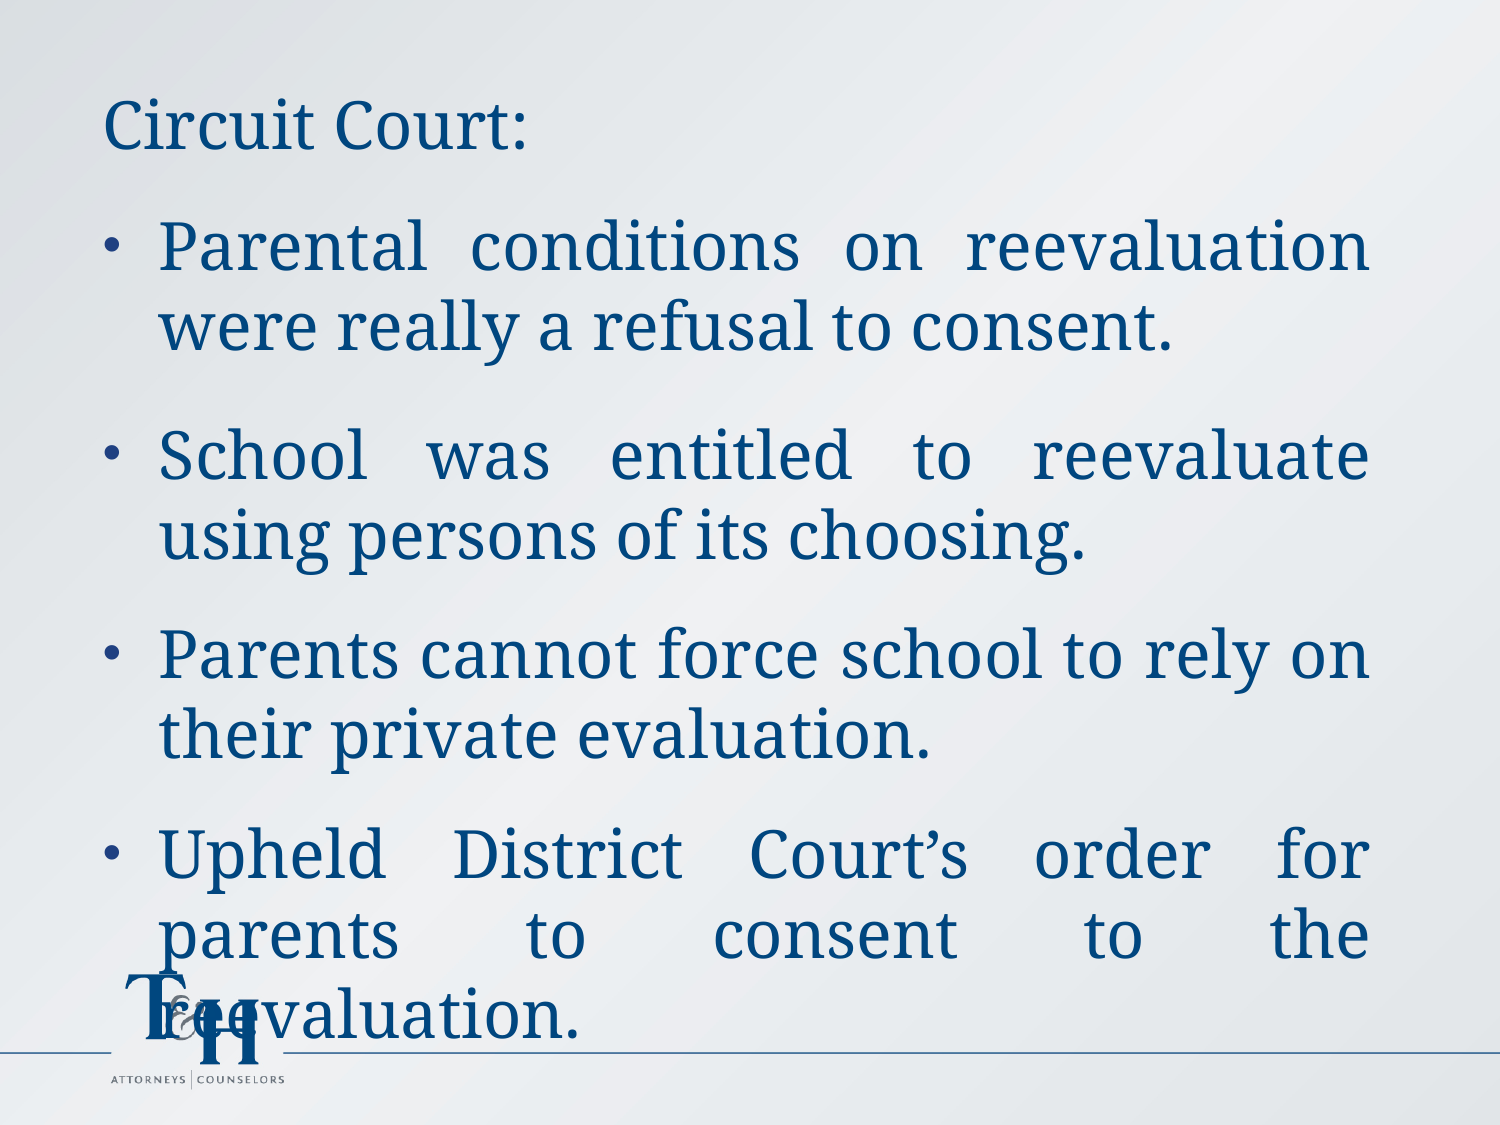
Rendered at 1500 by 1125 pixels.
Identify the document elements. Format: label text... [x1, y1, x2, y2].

list Circuit Court: Parental conditions on reevaluation were really a refusal to consent. School was entitled to reevaluate using persons of its choosing. Parents cannot force school to rely on their private evaluation. Upheld District Court’s order for parents to consent to the reevaluation. [87, 74, 1388, 963]
picture [0, 0, 1500, 1125]
